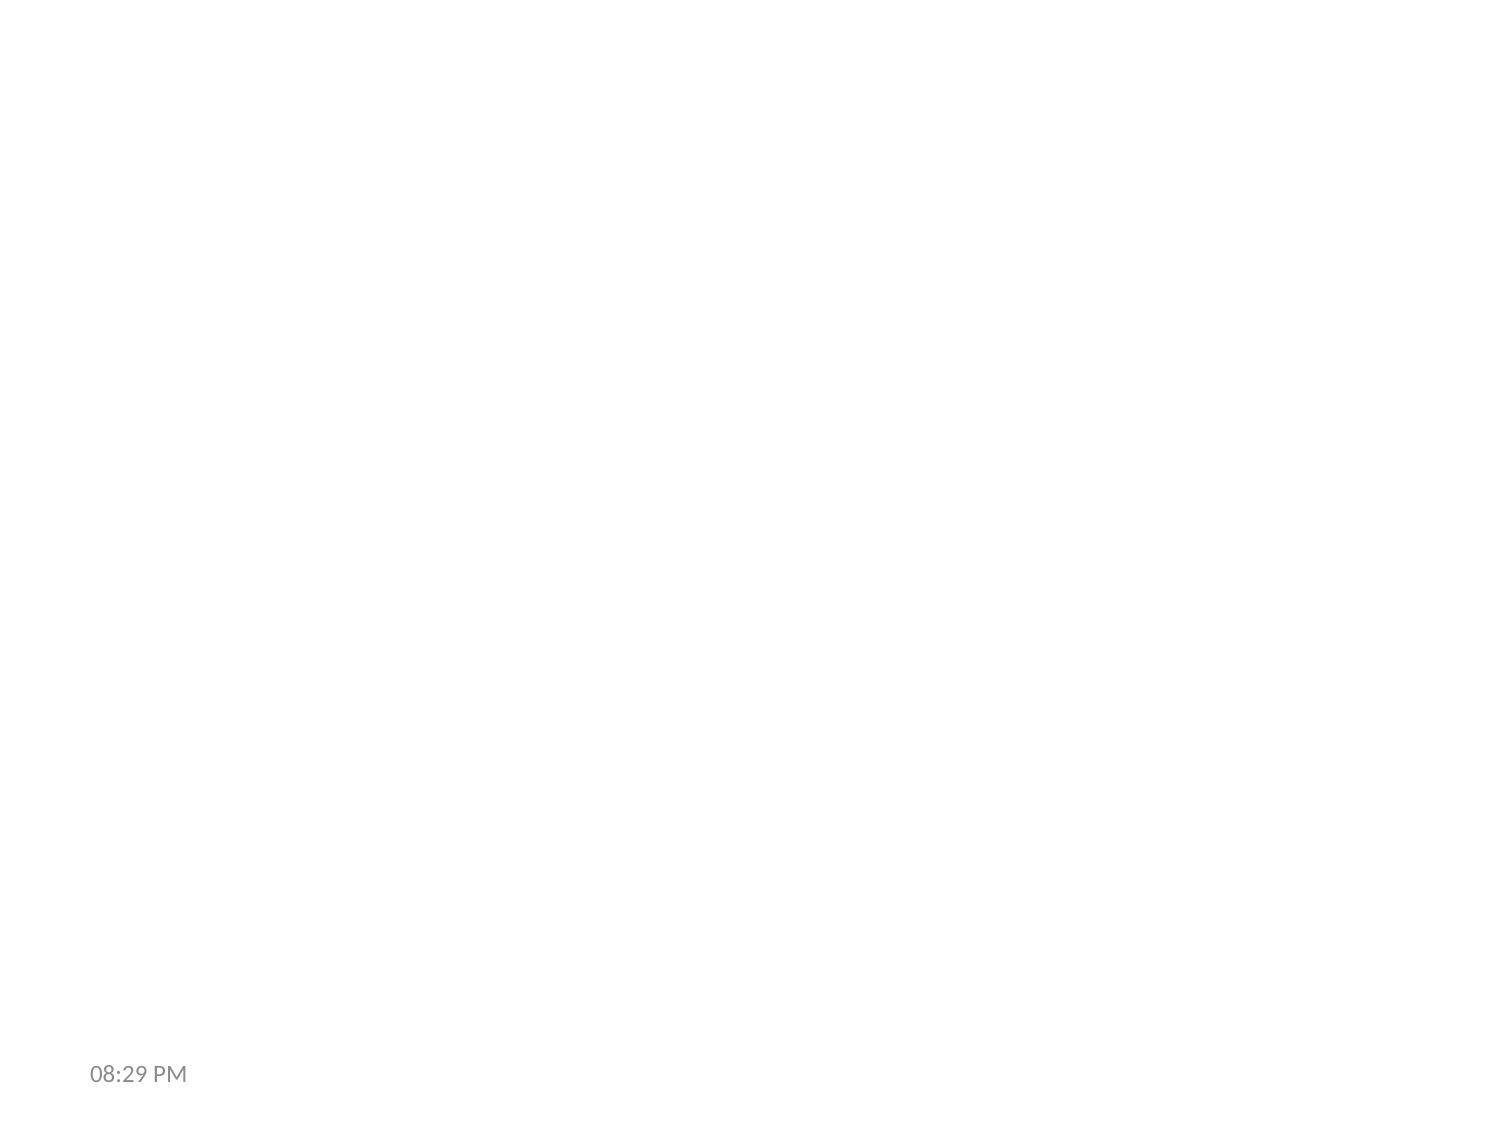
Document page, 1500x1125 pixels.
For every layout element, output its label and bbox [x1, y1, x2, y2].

slide_number [75, 1042, 425, 1103]
